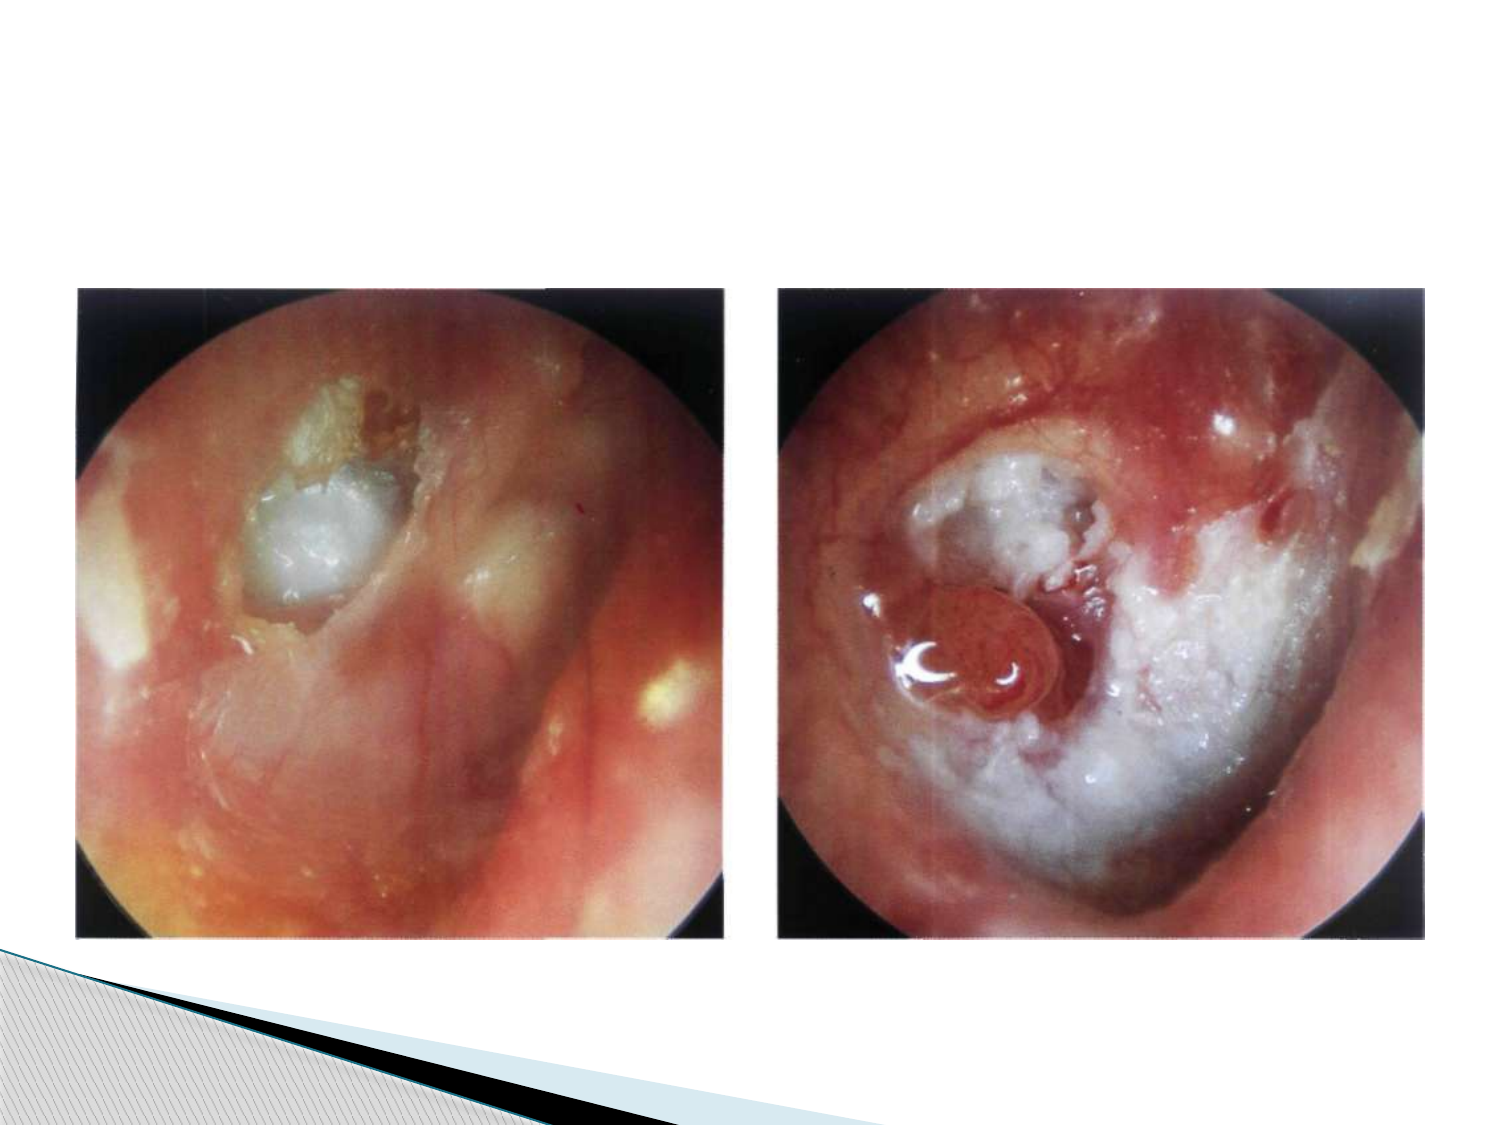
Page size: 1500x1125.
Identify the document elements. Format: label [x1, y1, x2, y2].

list [74, 288, 1426, 940]
